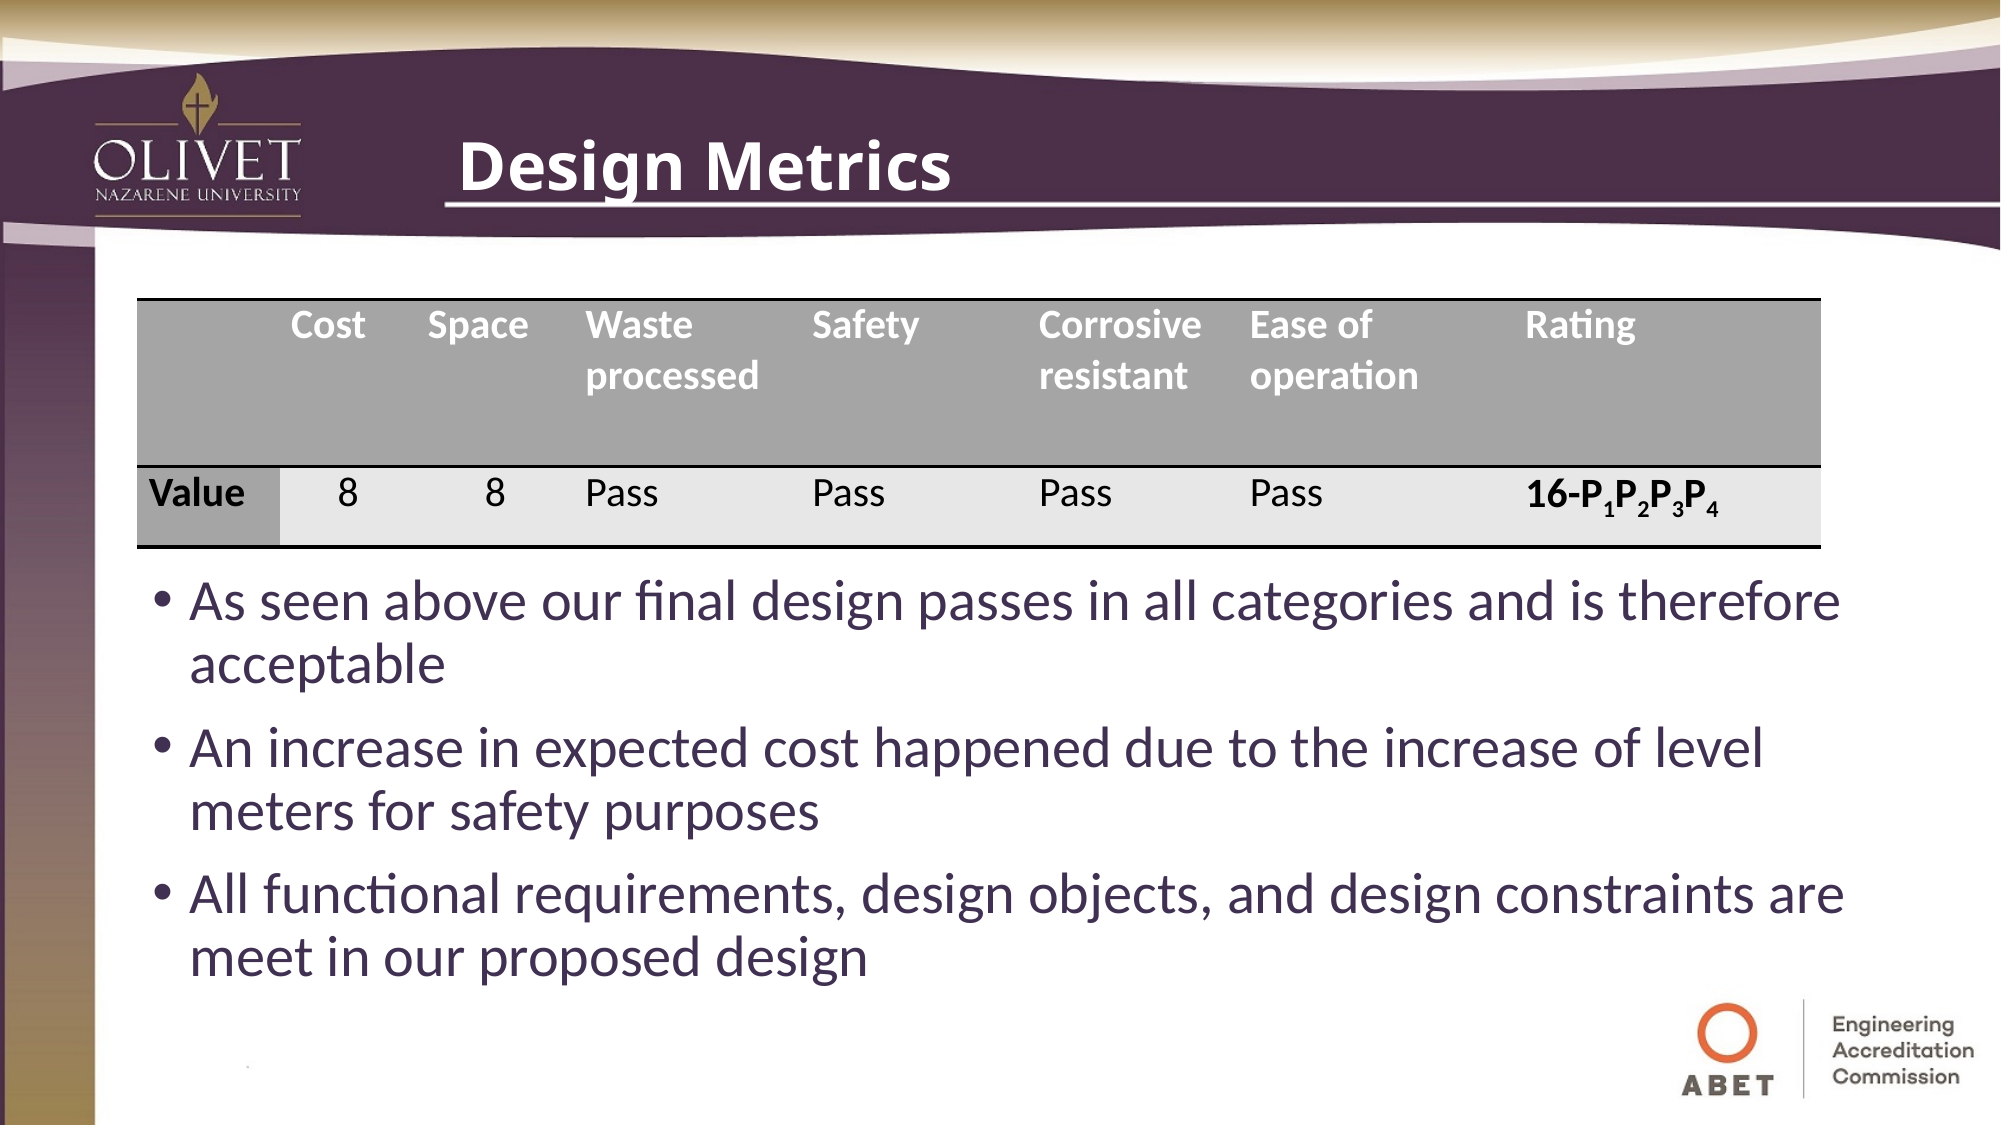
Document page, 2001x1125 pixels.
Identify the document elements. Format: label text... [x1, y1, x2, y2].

table_header Space [417, 301, 574, 465]
table_cell 16-P1P2P3P4 [1514, 468, 1821, 545]
table_header Rating [1514, 301, 1821, 465]
table_header Waste processed [574, 301, 801, 465]
table_cell Pass [1239, 468, 1514, 545]
table_cell Pass [574, 468, 801, 545]
table_cell Value [137, 468, 280, 545]
table_header Corrosive resistant [1028, 301, 1239, 465]
table_cell Pass [801, 468, 1028, 545]
table_cell 8 [417, 468, 574, 545]
table_header [137, 301, 280, 465]
table_header Ease of operation [1239, 301, 1514, 465]
table_cell 8 [280, 468, 417, 545]
list As seen above our final design passes in all categories and is therefore acceptable An increase in expected cost happened due to the increase of level meters for safety purposes All functional requirements, design objects, and design constraints are meet in our proposed design [137, 562, 1863, 1014]
picture [0, 0, 2001, 1125]
table_cell Pass [1028, 468, 1239, 545]
table_header Safety [801, 301, 1028, 465]
title Design Metrics [442, 59, 1863, 278]
table_header Cost [280, 301, 417, 465]
